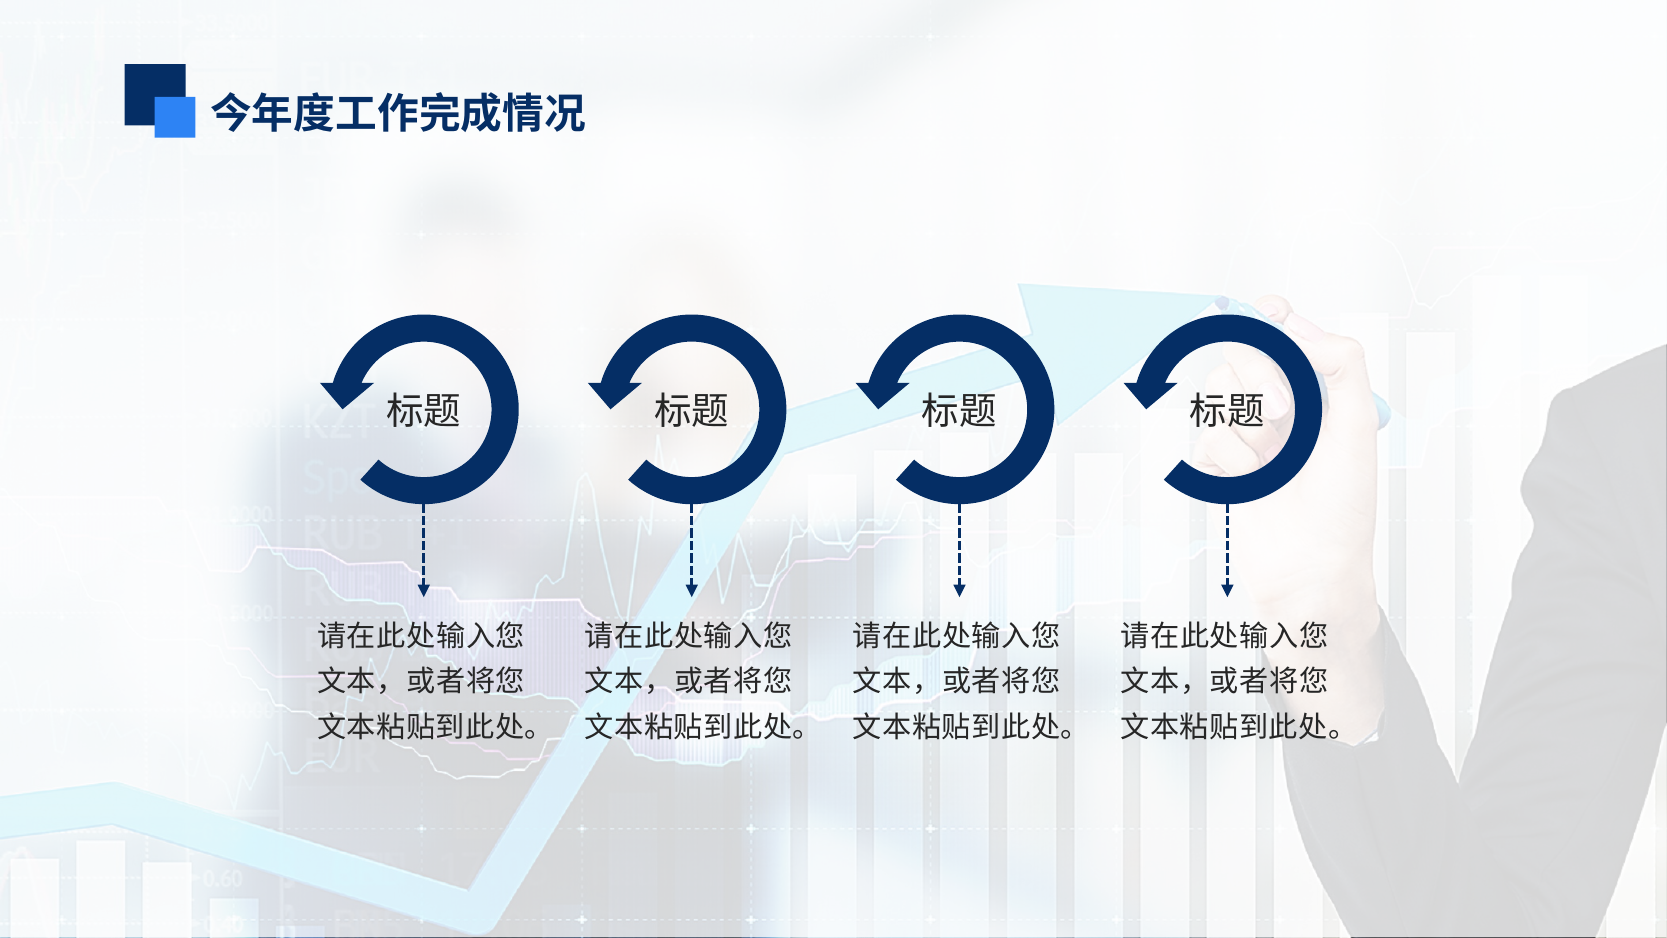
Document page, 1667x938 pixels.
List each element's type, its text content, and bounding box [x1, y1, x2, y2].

text_box 请在此处输入您文本，或者将您文本粘贴到此处。 [569, 598, 809, 751]
text_box [153, 95, 197, 140]
text_box [123, 62, 188, 127]
text_box 请在此处输入您文本，或者将您文本粘贴到此处。 [301, 598, 541, 751]
text_box 请在此处输入您文本，或者将您文本粘贴到此处。 [1105, 598, 1344, 751]
text_box 标题 [1123, 314, 1323, 505]
text_box 标题 [855, 314, 1055, 505]
text_box 请在此处输入您文本，或者将您文本粘贴到此处。 [837, 598, 1077, 751]
text_box 今年度工作完成情况 [195, 78, 621, 144]
text_box 标题 [319, 314, 519, 505]
text_box 标题 [587, 314, 787, 505]
